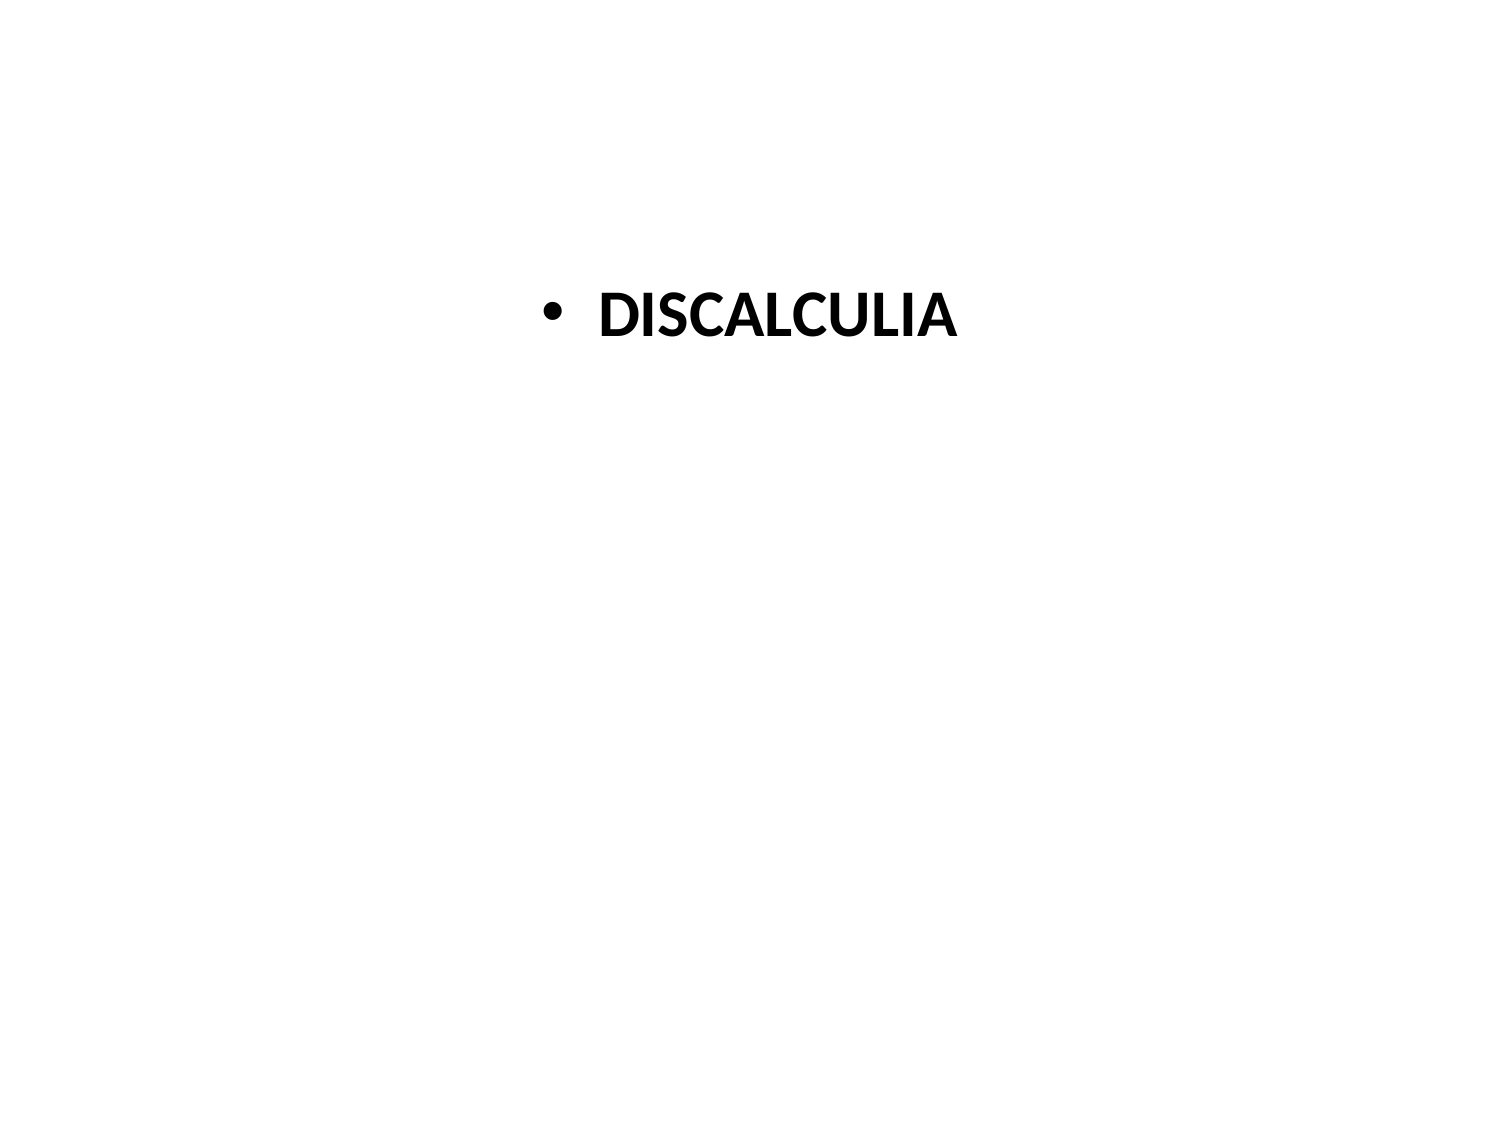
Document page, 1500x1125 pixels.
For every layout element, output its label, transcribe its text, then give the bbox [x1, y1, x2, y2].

list DISCALCULIA [75, 262, 1425, 1005]
